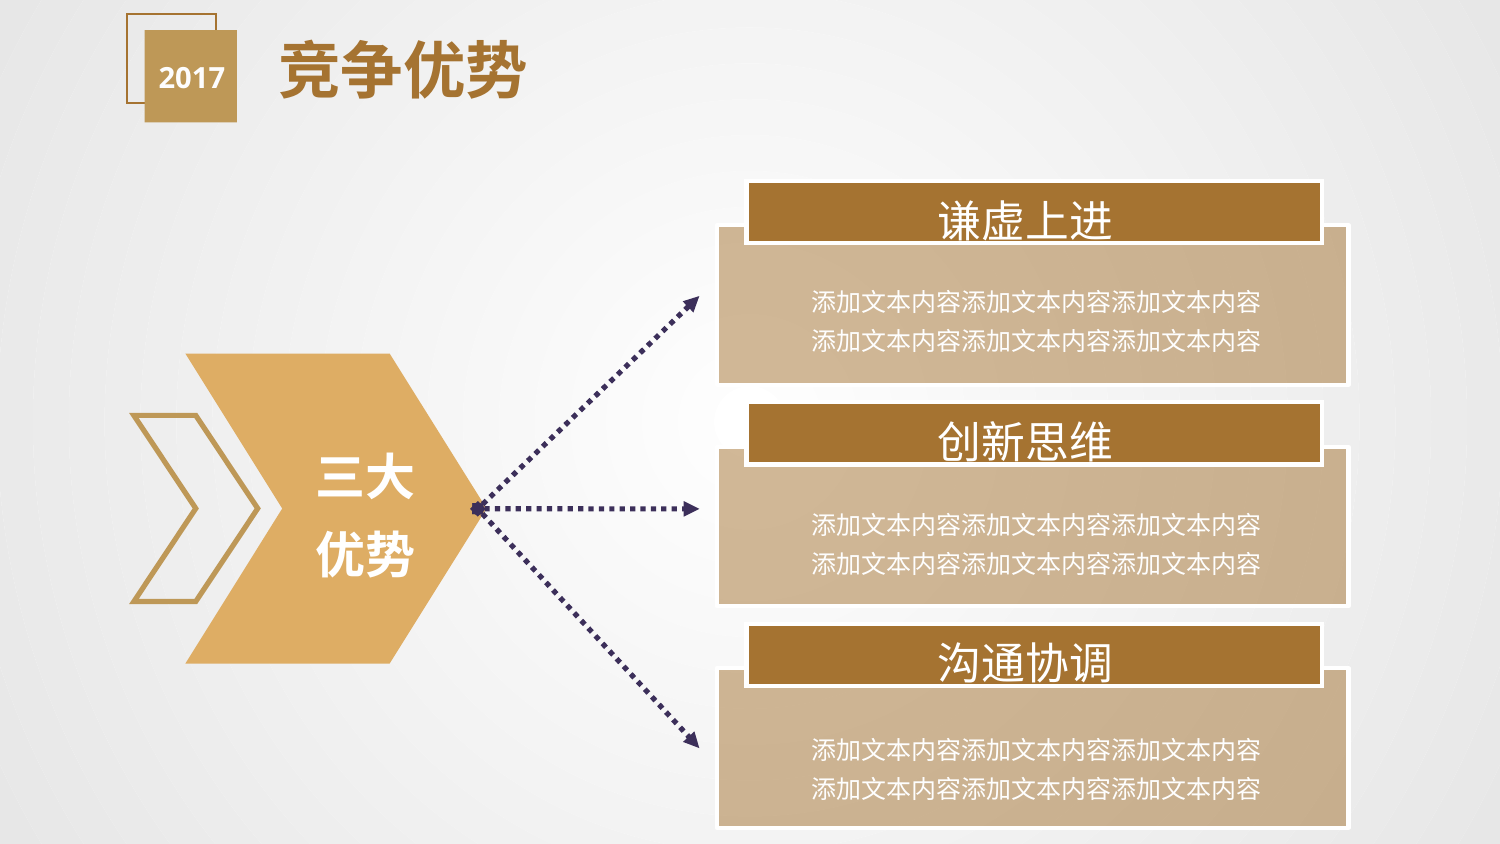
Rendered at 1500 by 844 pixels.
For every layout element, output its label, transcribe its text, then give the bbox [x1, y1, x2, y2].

text_box 添加文本内容添加文本内容添加文本内容 添加文本内容添加文本内容添加文本内容 [796, 493, 1303, 586]
text_box [746, 623, 922, 686]
text_box [1189, 181, 1322, 244]
text_box [443, 438, 487, 579]
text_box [127, 14, 244, 123]
text_box [471, 502, 485, 516]
text_box [716, 446, 1349, 607]
text_box [746, 181, 922, 244]
text_box 沟通协调 [922, 612, 1189, 696]
text_box 创新思维 [922, 391, 1189, 475]
text_box [686, 502, 700, 516]
text_box 谦虚上进 [922, 170, 1189, 254]
text_box [746, 402, 922, 465]
text_box [185, 353, 435, 664]
text_box [516, 550, 700, 749]
text_box [133, 415, 258, 602]
text_box [1189, 402, 1322, 465]
text_box 三大 优势 [300, 420, 443, 591]
text_box [640, 296, 700, 354]
text_box [1189, 623, 1322, 686]
text_box 竞争优势 [263, 23, 544, 114]
text_box [716, 225, 1349, 385]
text_box 添加文本内容添加文本内容添加文本内容 添加文本内容添加文本内容添加文本内容 [796, 718, 1289, 811]
text_box 添加文本内容添加文本内容添加文本内容 添加文本内容添加文本内容添加文本内容 [796, 270, 1289, 363]
text_box [716, 668, 1349, 828]
